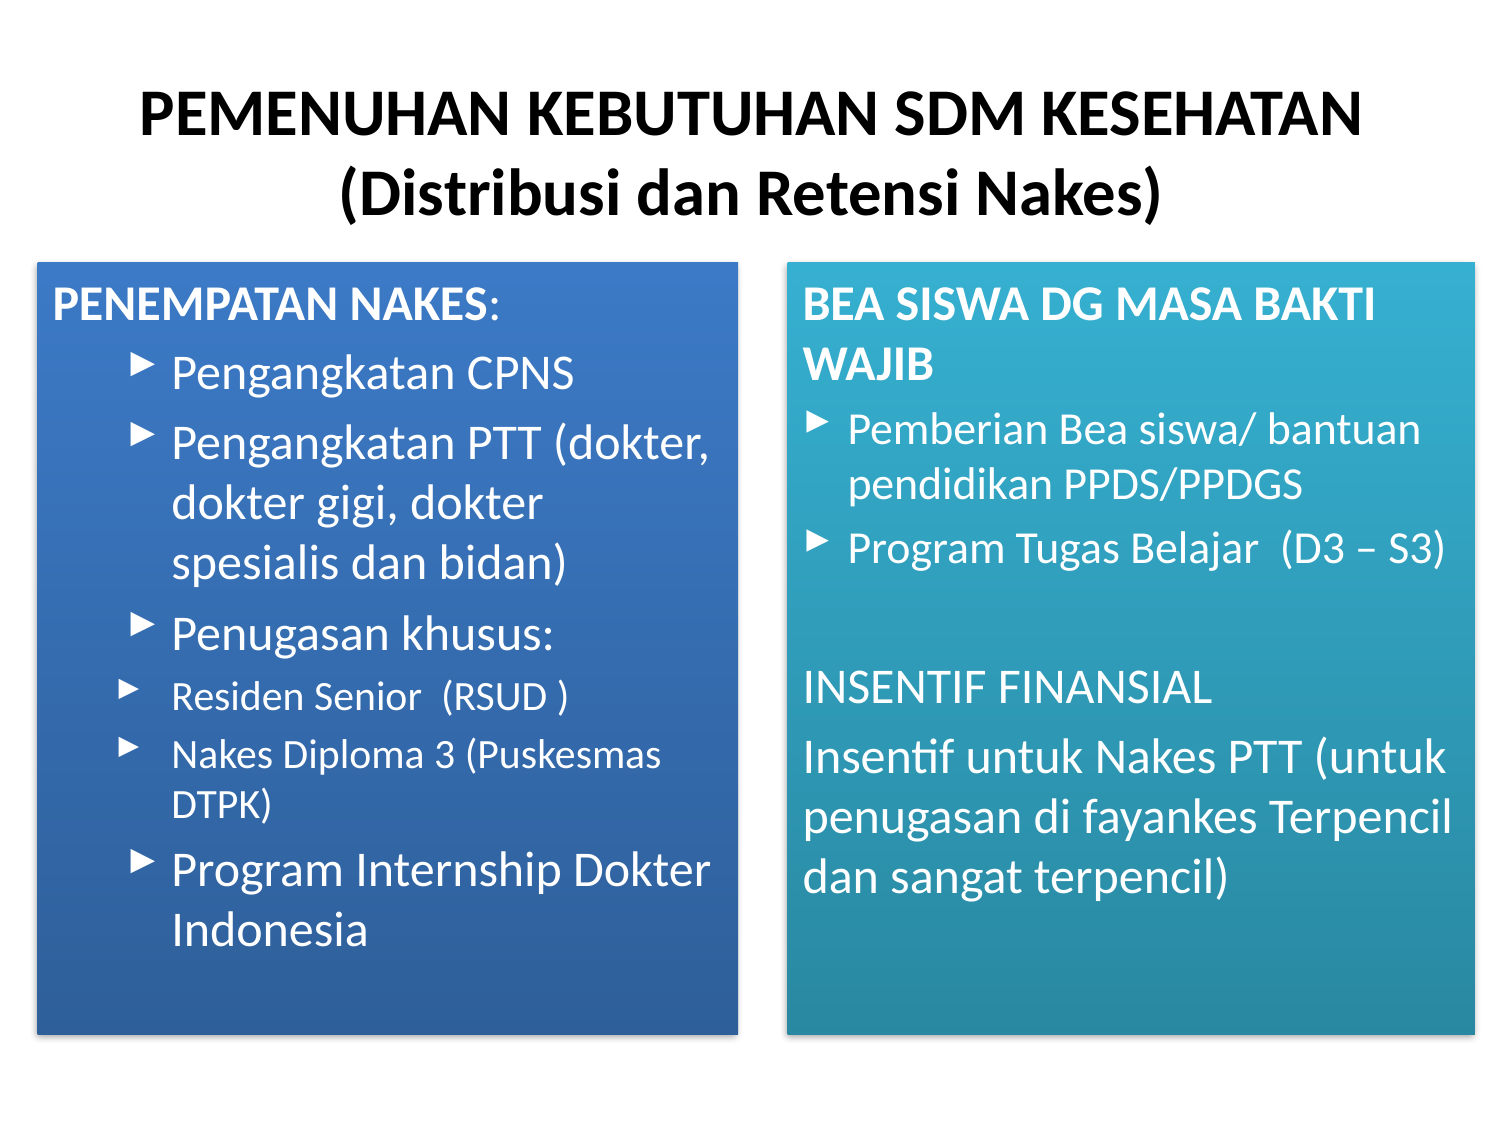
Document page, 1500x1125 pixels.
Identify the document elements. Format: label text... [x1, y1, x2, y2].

list BEA SISWA DG MASA BAKTI WAJIB Pemberian Bea siswa/ bantuan pendidikan PPDS/PPDGS Program Tugas Belajar (D3 – S3) INSENTIF FINANSIAL Insentif untuk Nakes PTT (untuk penugasan di fayankes Terpencil dan sangat terpencil) [787, 262, 1475, 1035]
title PEMENUHAN KEBUTUHAN SDM KESEHATAN (Distribusi dan Retensi Nakes) [76, 54, 1427, 243]
list PENEMPATAN NAKES: Pengangkatan CPNS Pengangkatan PTT (dokter, dokter gigi, dokter spesialis dan bidan) Penugasan khusus: Residen Senior (RSUD ) Nakes Diploma 3 (Puskesmas DTPK) Program Internship Dokter Indonesia [37, 262, 739, 1035]
